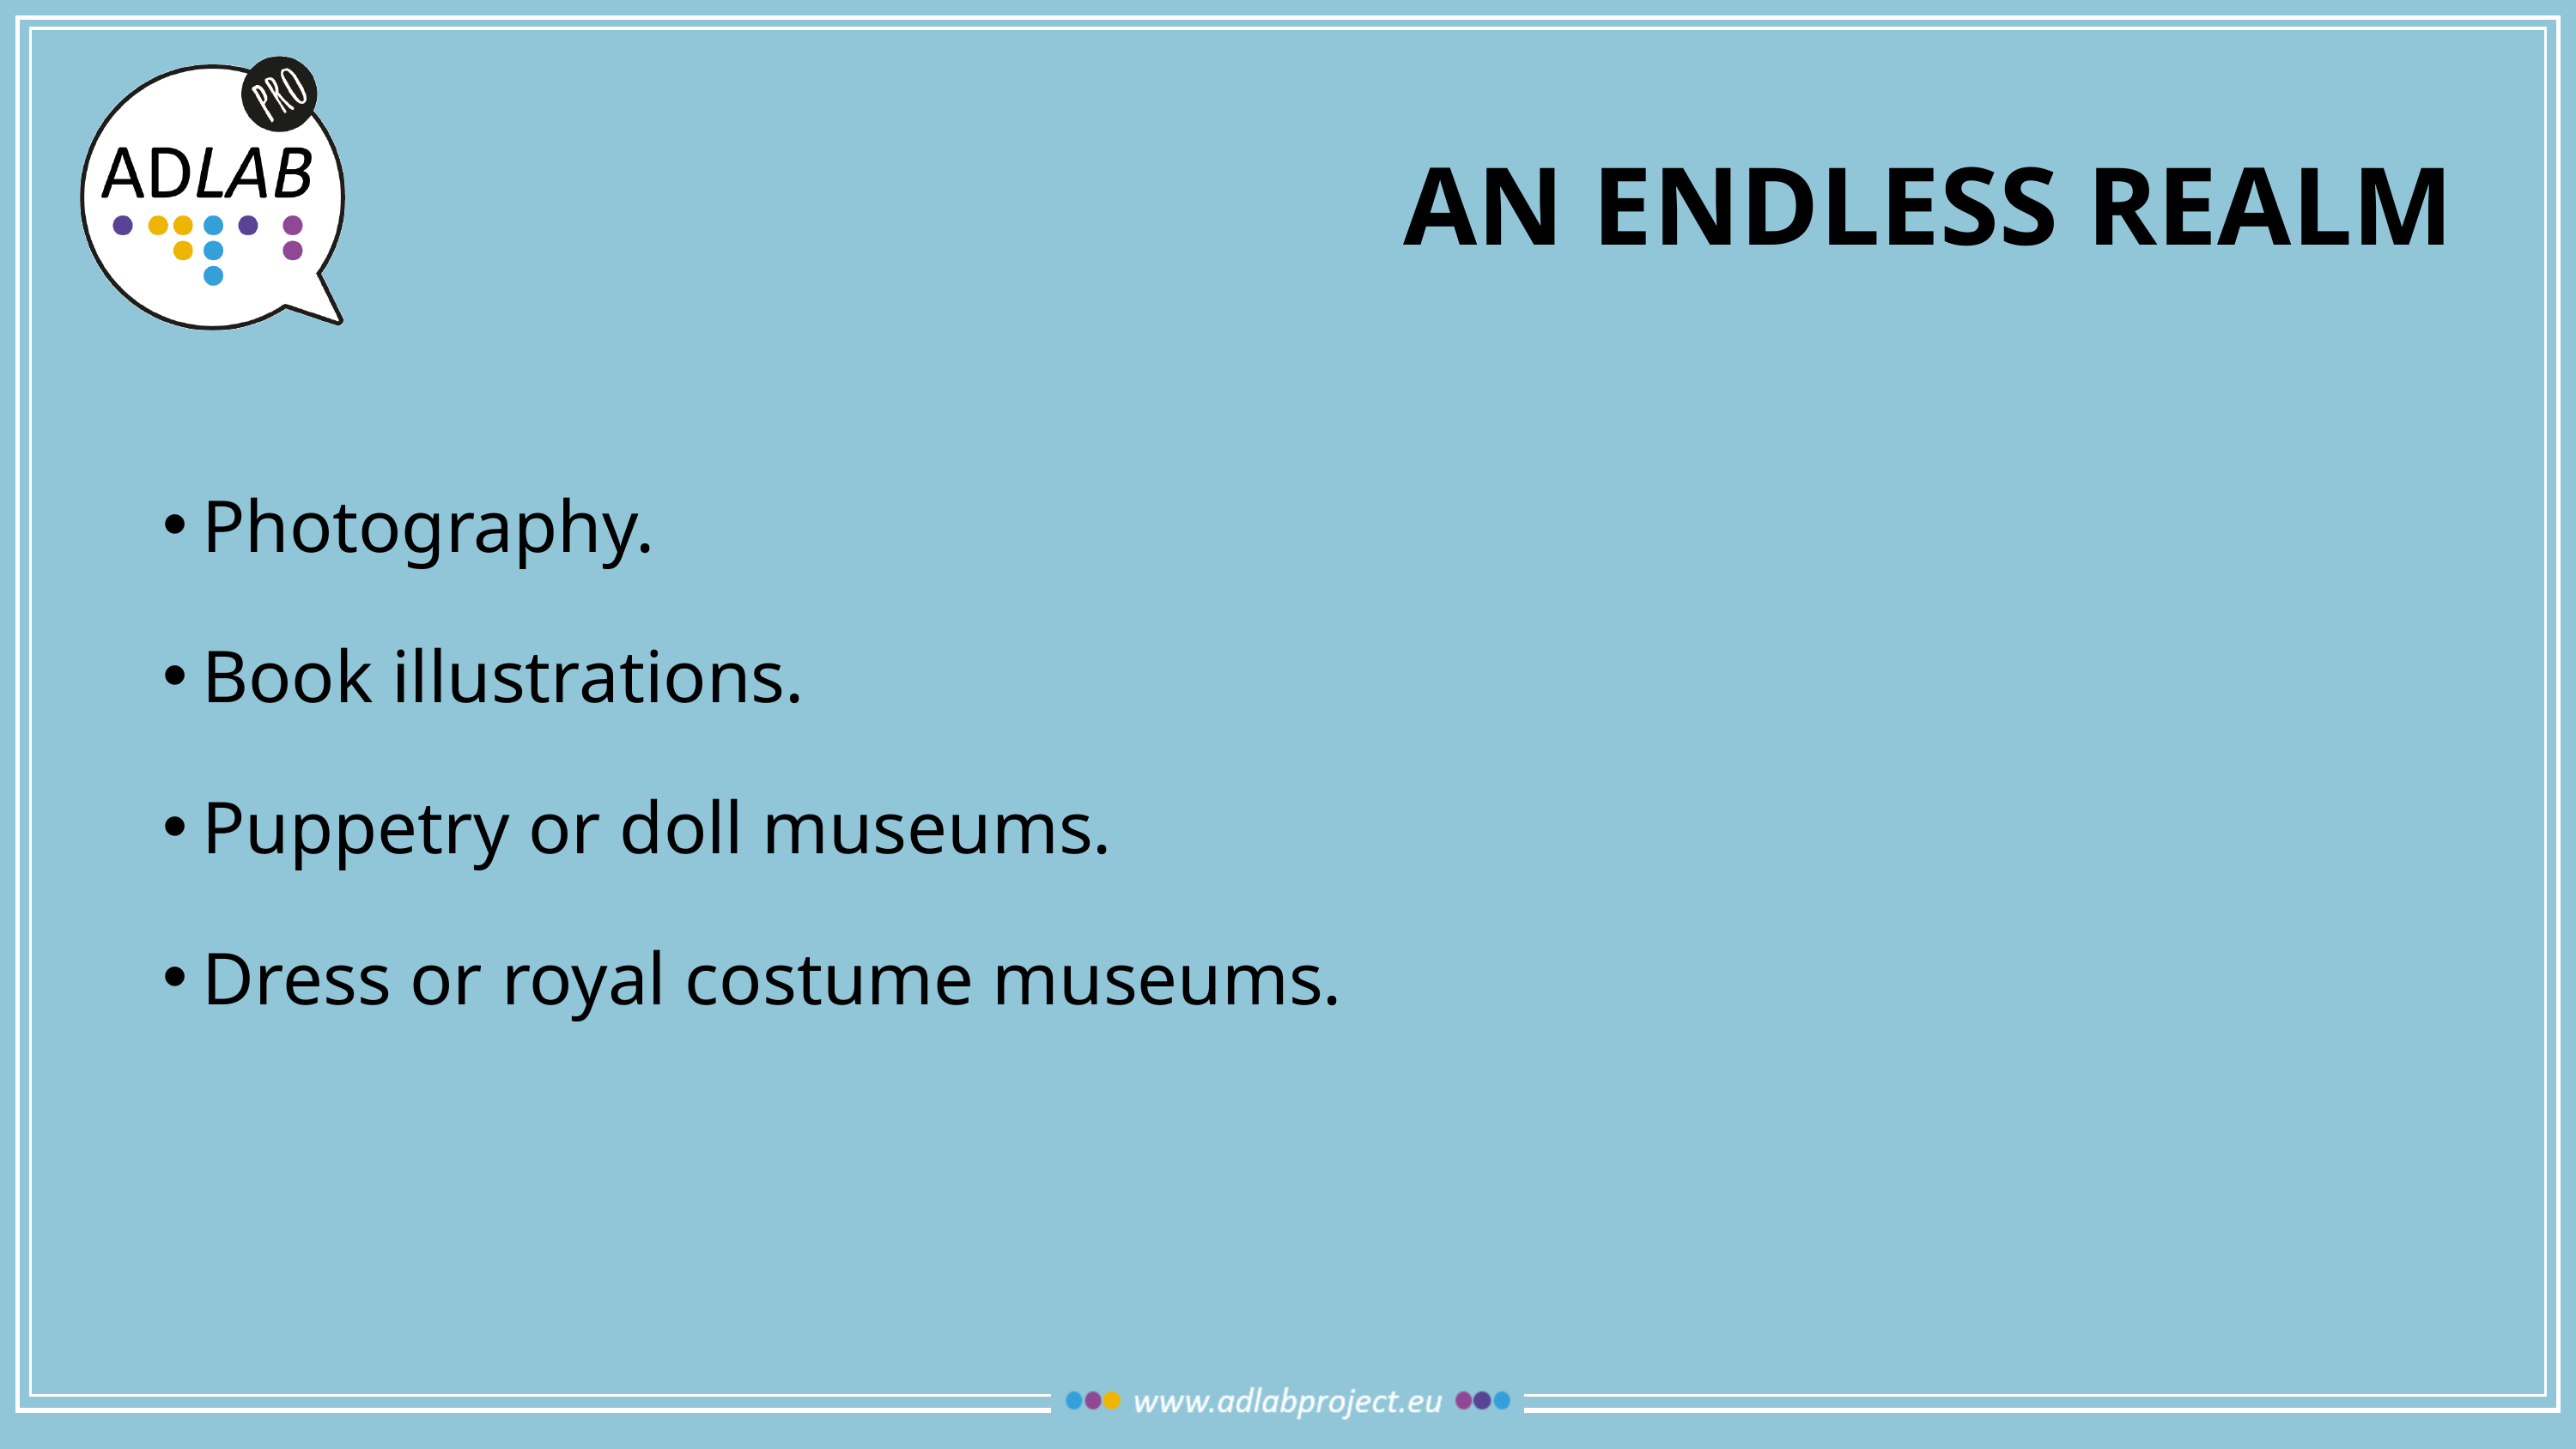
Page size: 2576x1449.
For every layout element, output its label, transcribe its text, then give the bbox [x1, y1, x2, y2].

list Photography. Book illustrations. Puppetry or doll museums. Dress or royal costume museums. [150, 431, 2467, 1087]
picture [72, 49, 353, 330]
picture [1051, 1378, 1524, 1429]
title An endless realm [384, 70, 2467, 351]
